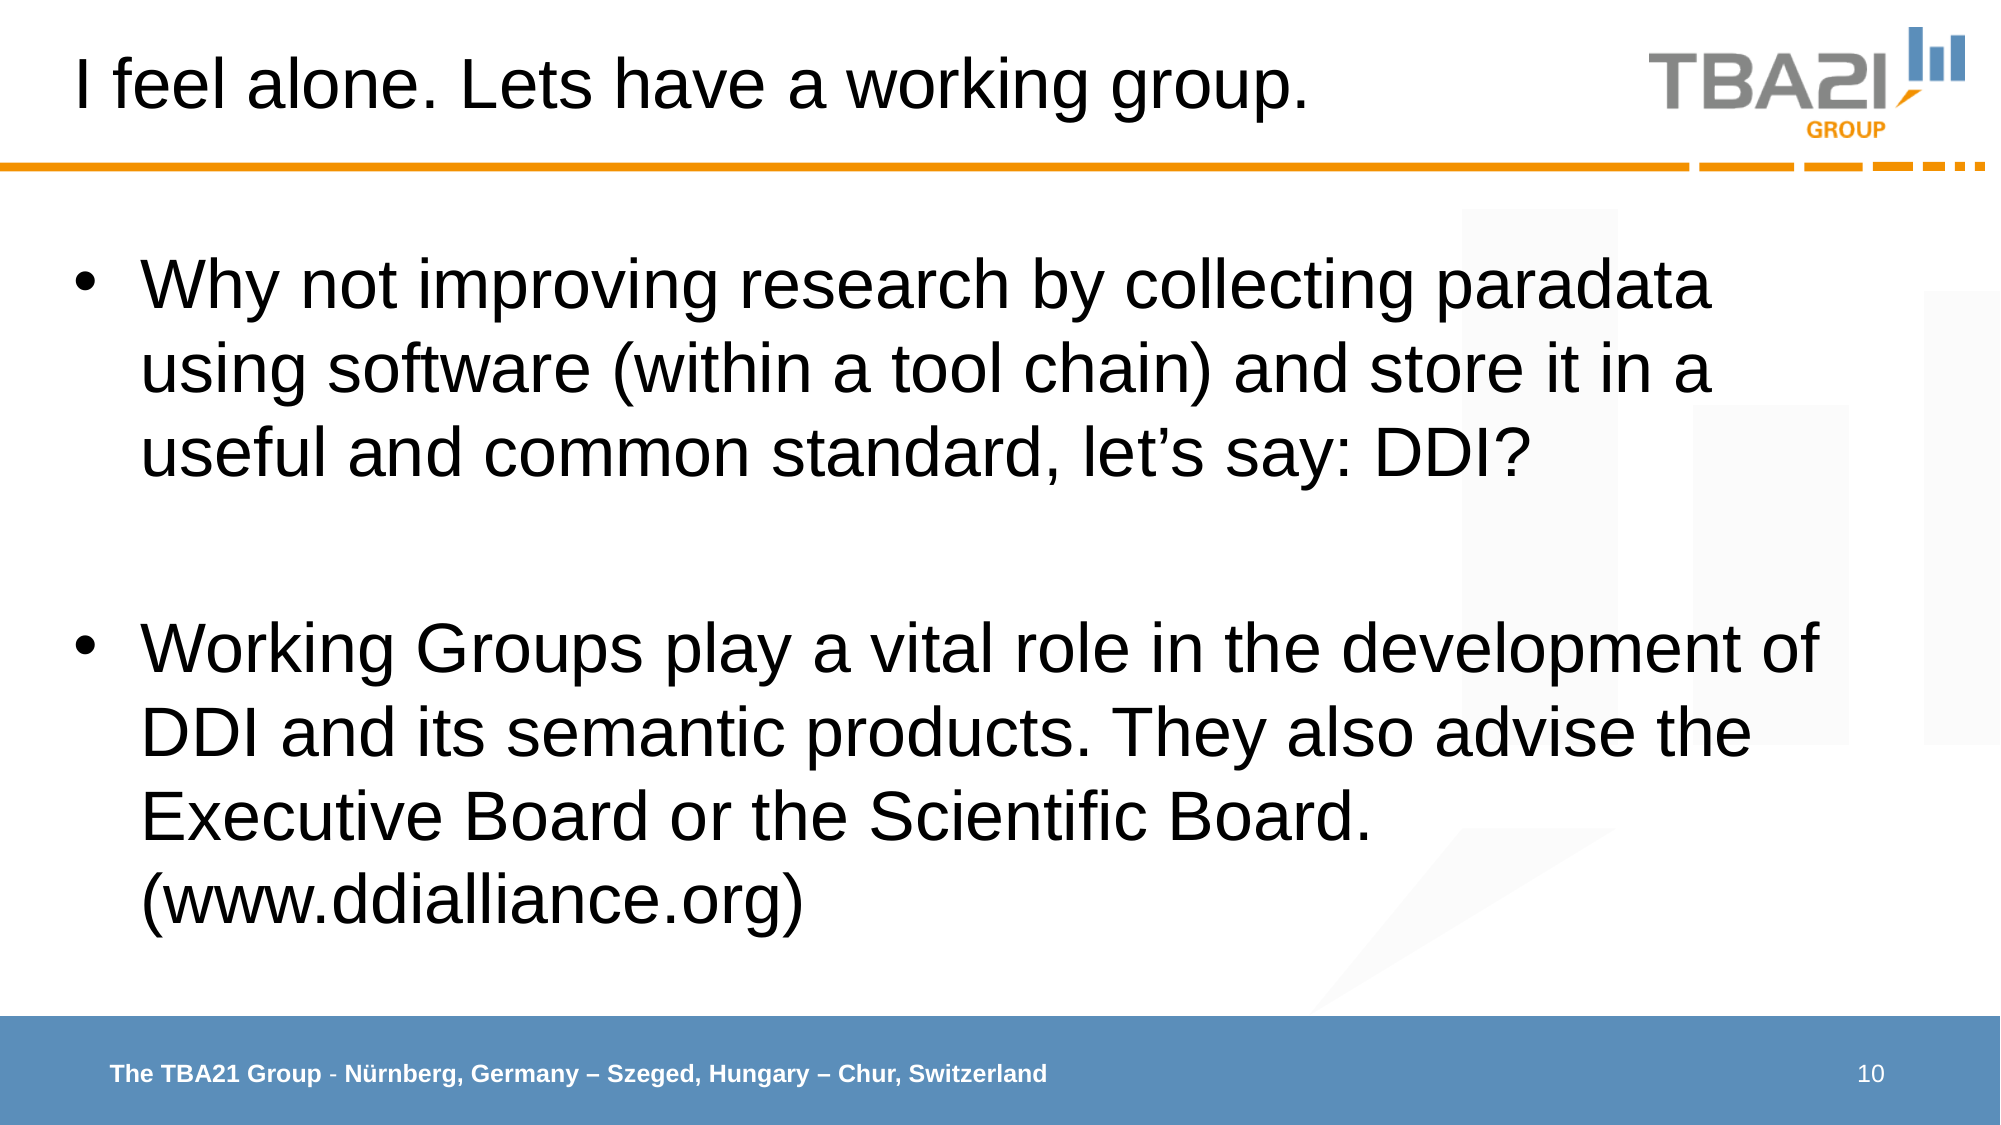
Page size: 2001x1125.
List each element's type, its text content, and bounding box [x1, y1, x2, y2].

picture [1649, 27, 1965, 138]
list Why not improving research by collecting paradata using software (within a tool chain) and store it in a useful and common standard, let’s say: DDI? Working Groups play a vital role in the development of DDI and its semantic products. They also advise the Executive Board or the Scientific Board. (www.ddialliance.org) [58, 230, 1900, 989]
slide_number 10 [1433, 1042, 1900, 1103]
title I feel alone. Lets have a working group. [58, 5, 1615, 156]
